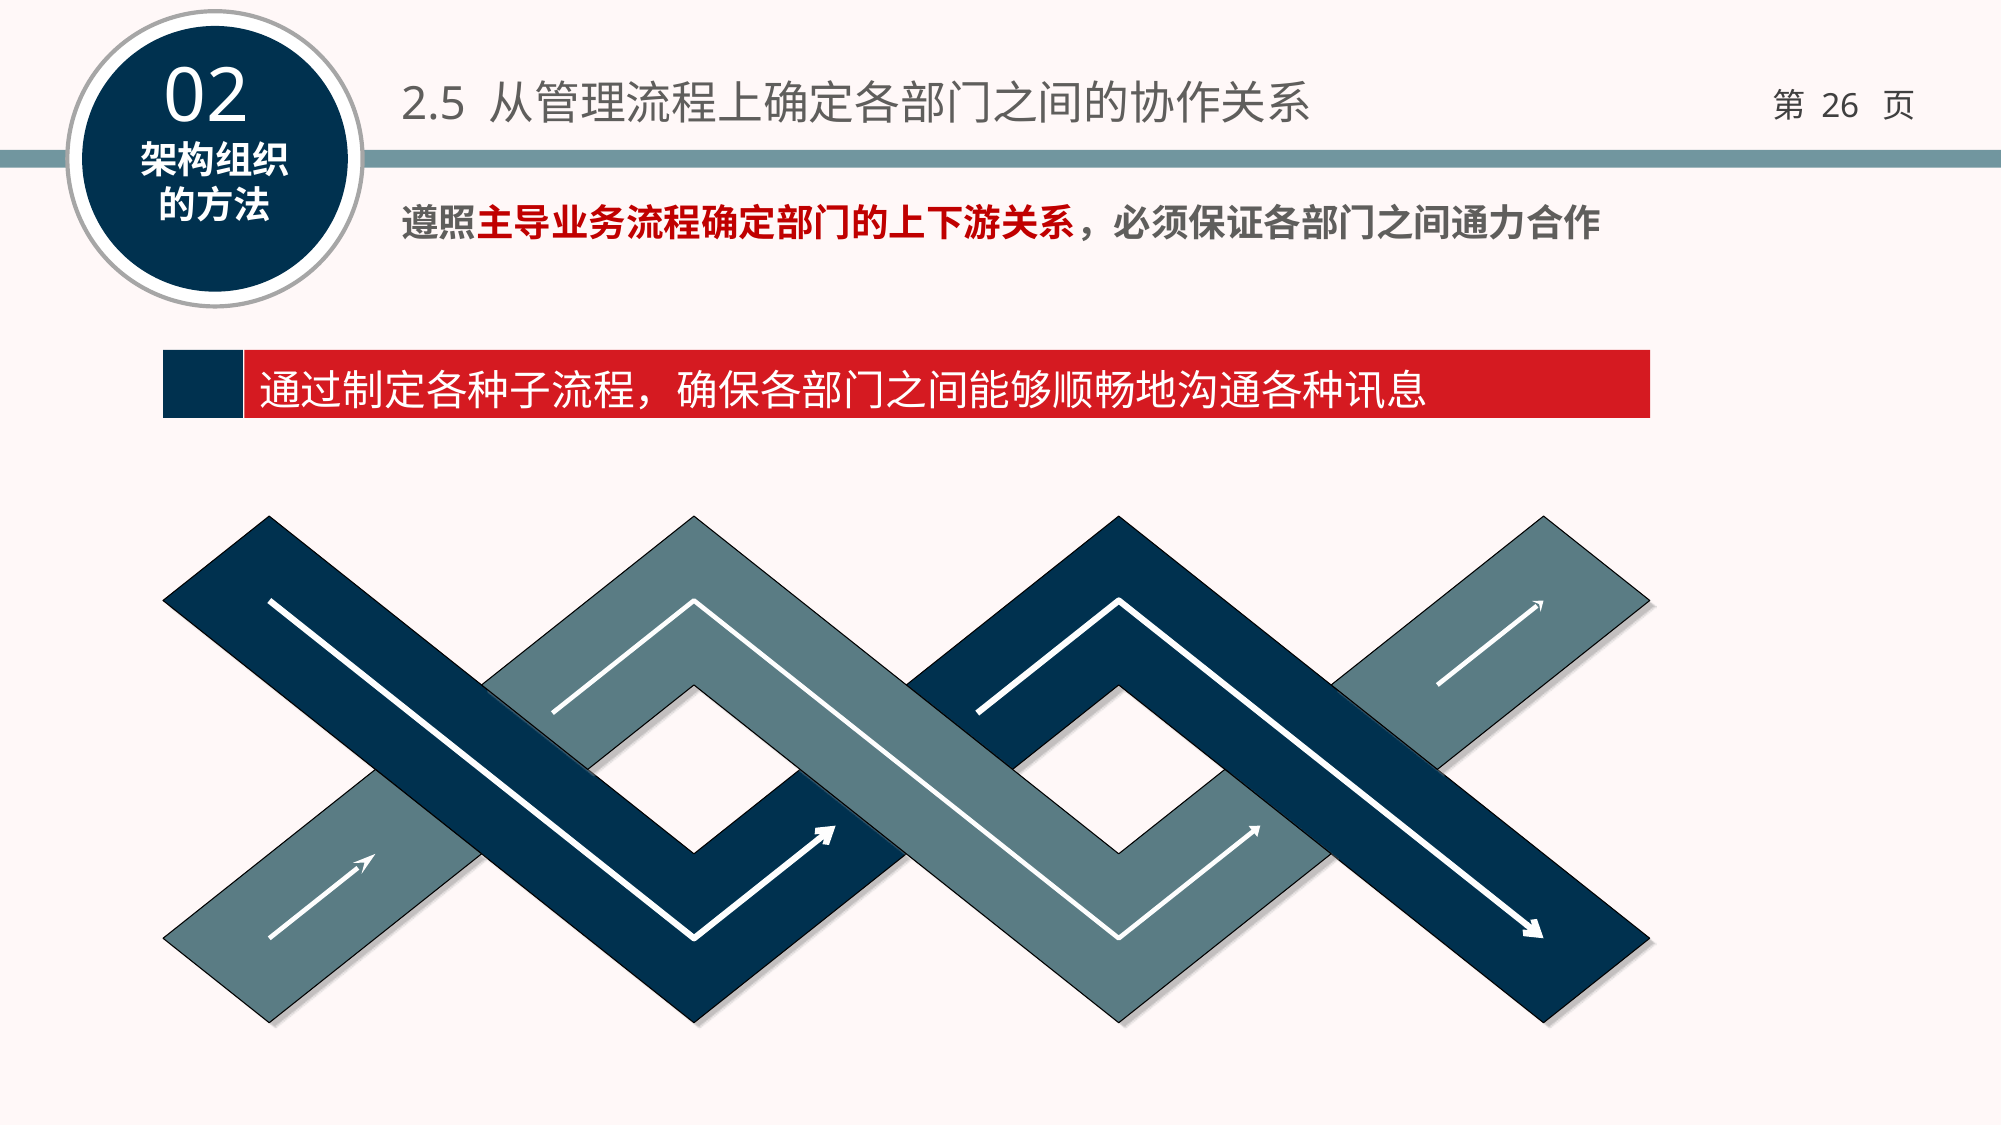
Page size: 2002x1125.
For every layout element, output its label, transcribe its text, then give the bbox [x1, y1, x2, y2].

text_box 通过制定各种子流程，确保各部门之间能够顺畅地沟通各种讯息 [244, 349, 1651, 418]
text_box [163, 349, 243, 418]
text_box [162, 515, 1651, 1024]
list 2.5 从管理流程上确定各部门之间的协作关系 [386, 66, 1722, 719]
